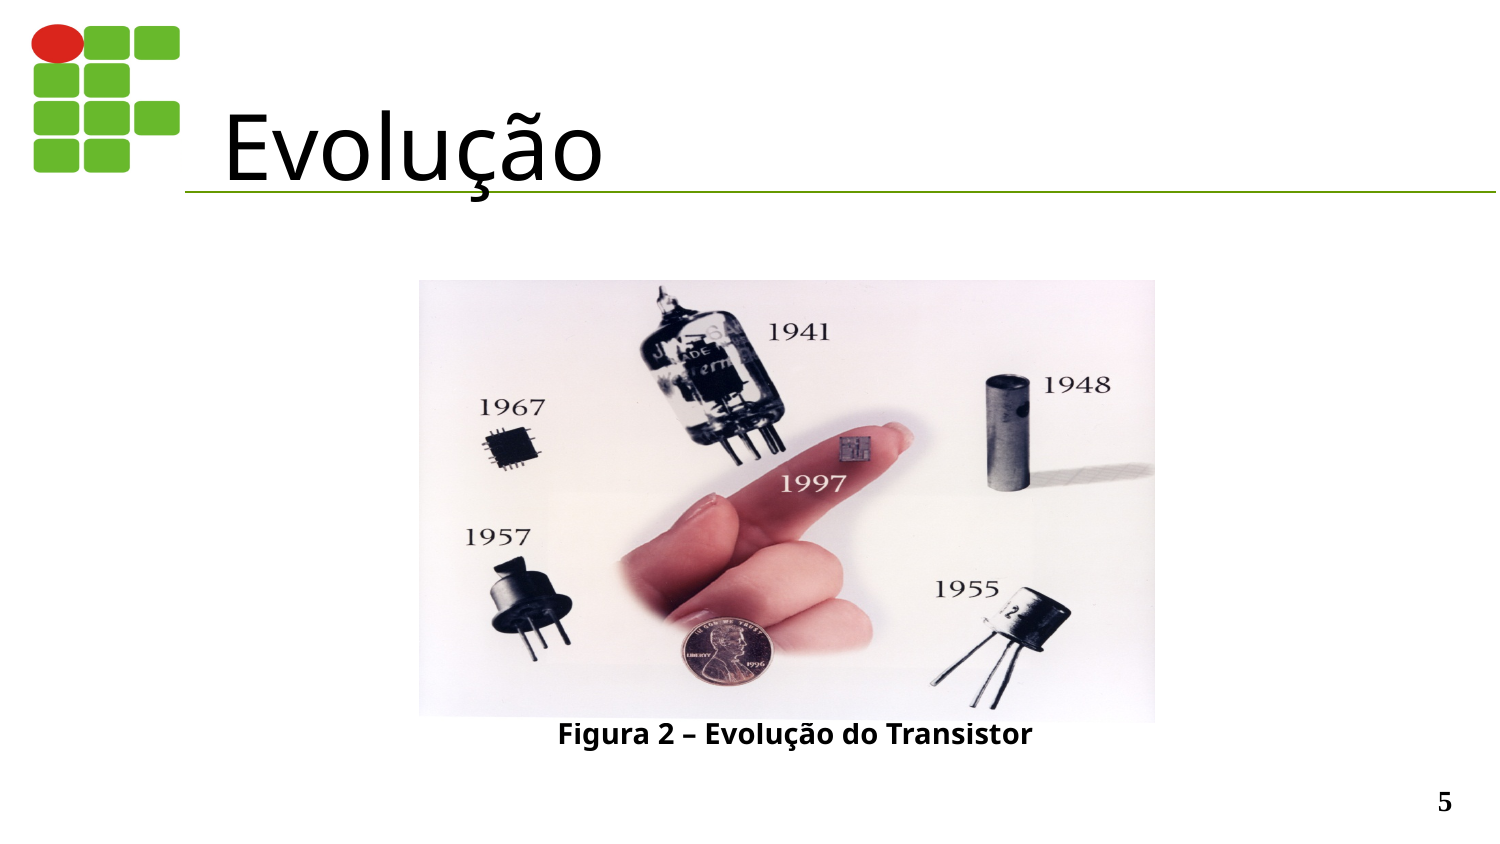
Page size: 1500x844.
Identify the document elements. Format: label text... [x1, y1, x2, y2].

list Figura 2 – Evolução do Transistor [46, 248, 1469, 774]
title Evolução [206, 26, 1468, 207]
picture [29, 23, 182, 174]
picture [418, 279, 1155, 724]
text_box ‹#› [1155, 774, 1468, 825]
